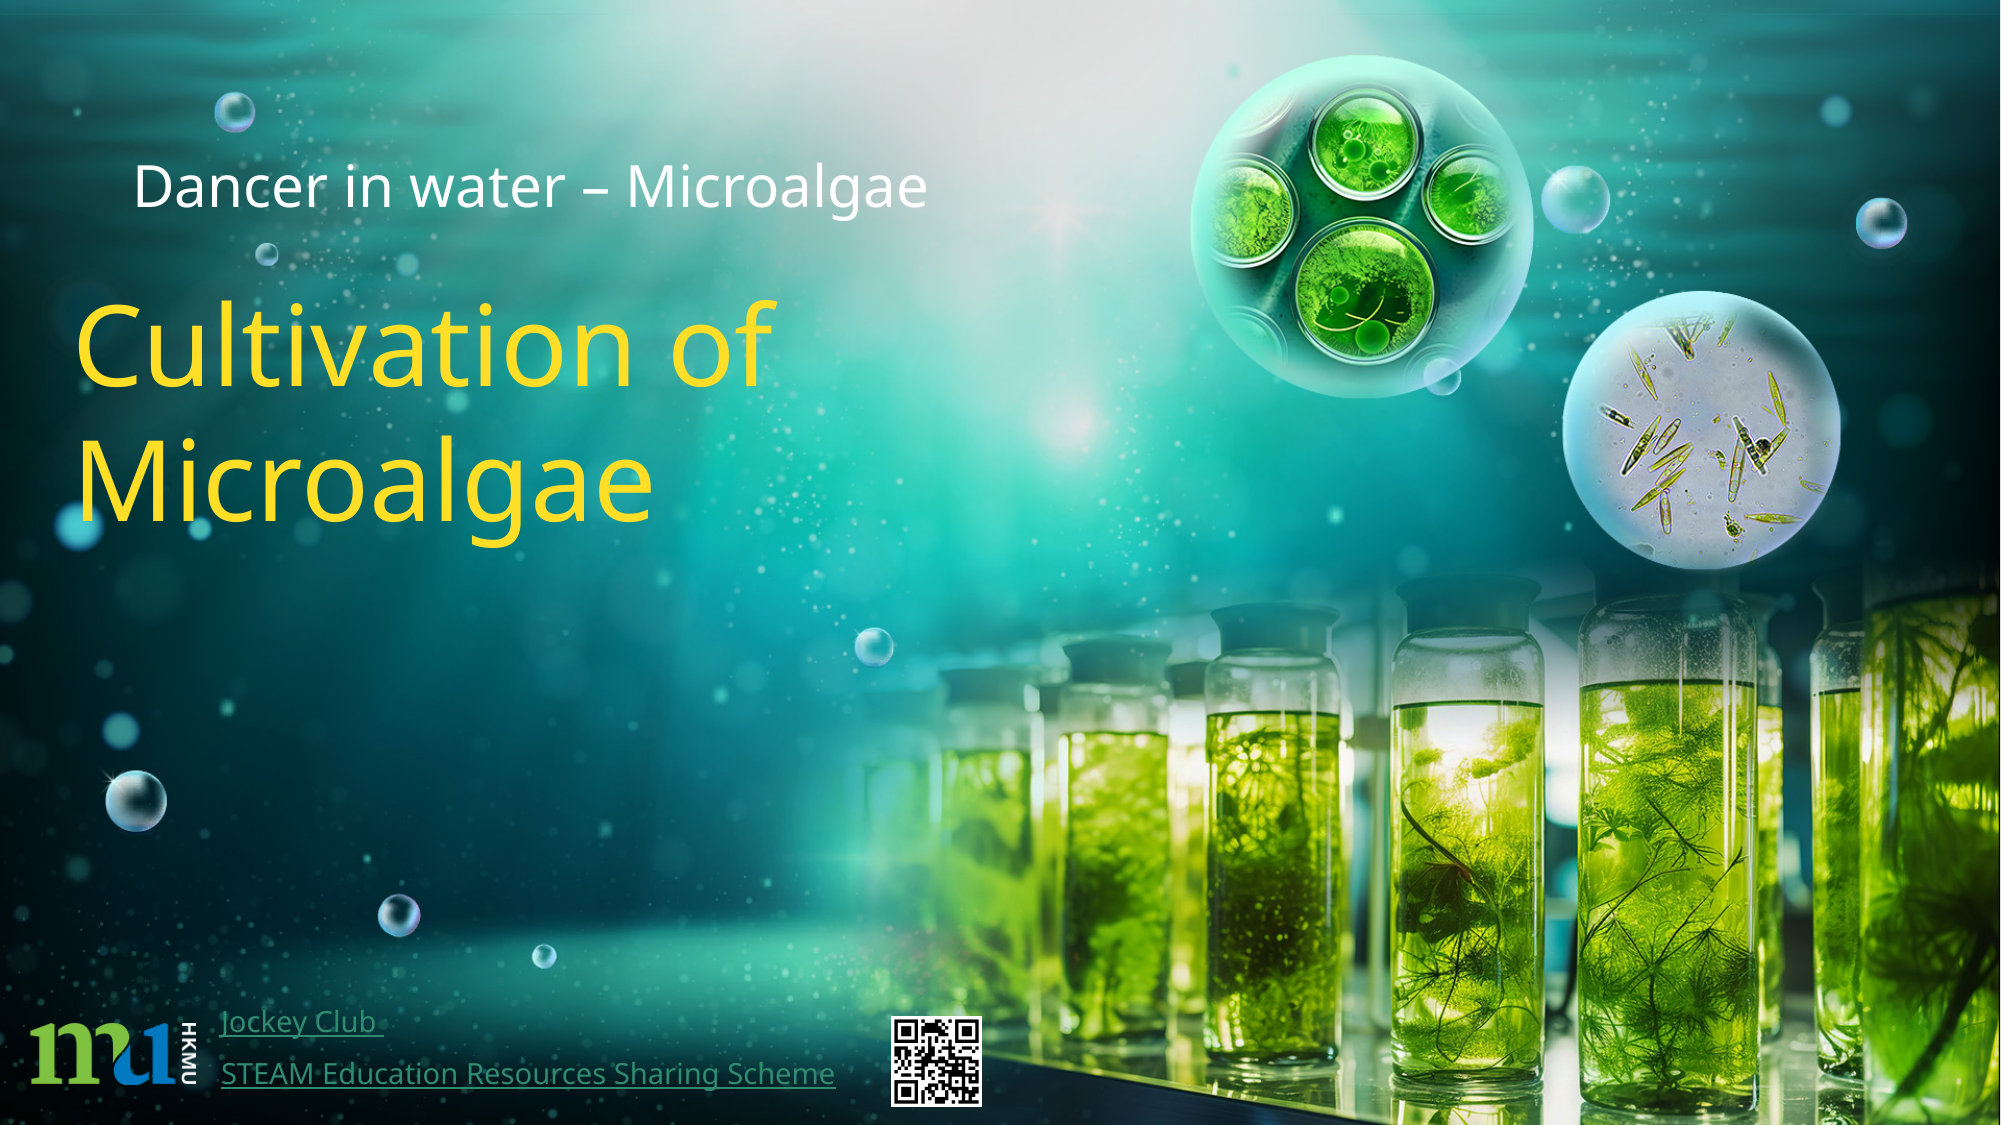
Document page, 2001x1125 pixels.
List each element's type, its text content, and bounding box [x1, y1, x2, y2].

text_box Cultivation of Microalgae [57, 266, 1273, 551]
picture [0, 0, 2001, 1125]
text_box Dancer in water – Microalgae [57, 141, 1004, 258]
text_box Jockey Club STEAM Education Resources Sharing Scheme [201, 991, 937, 1107]
